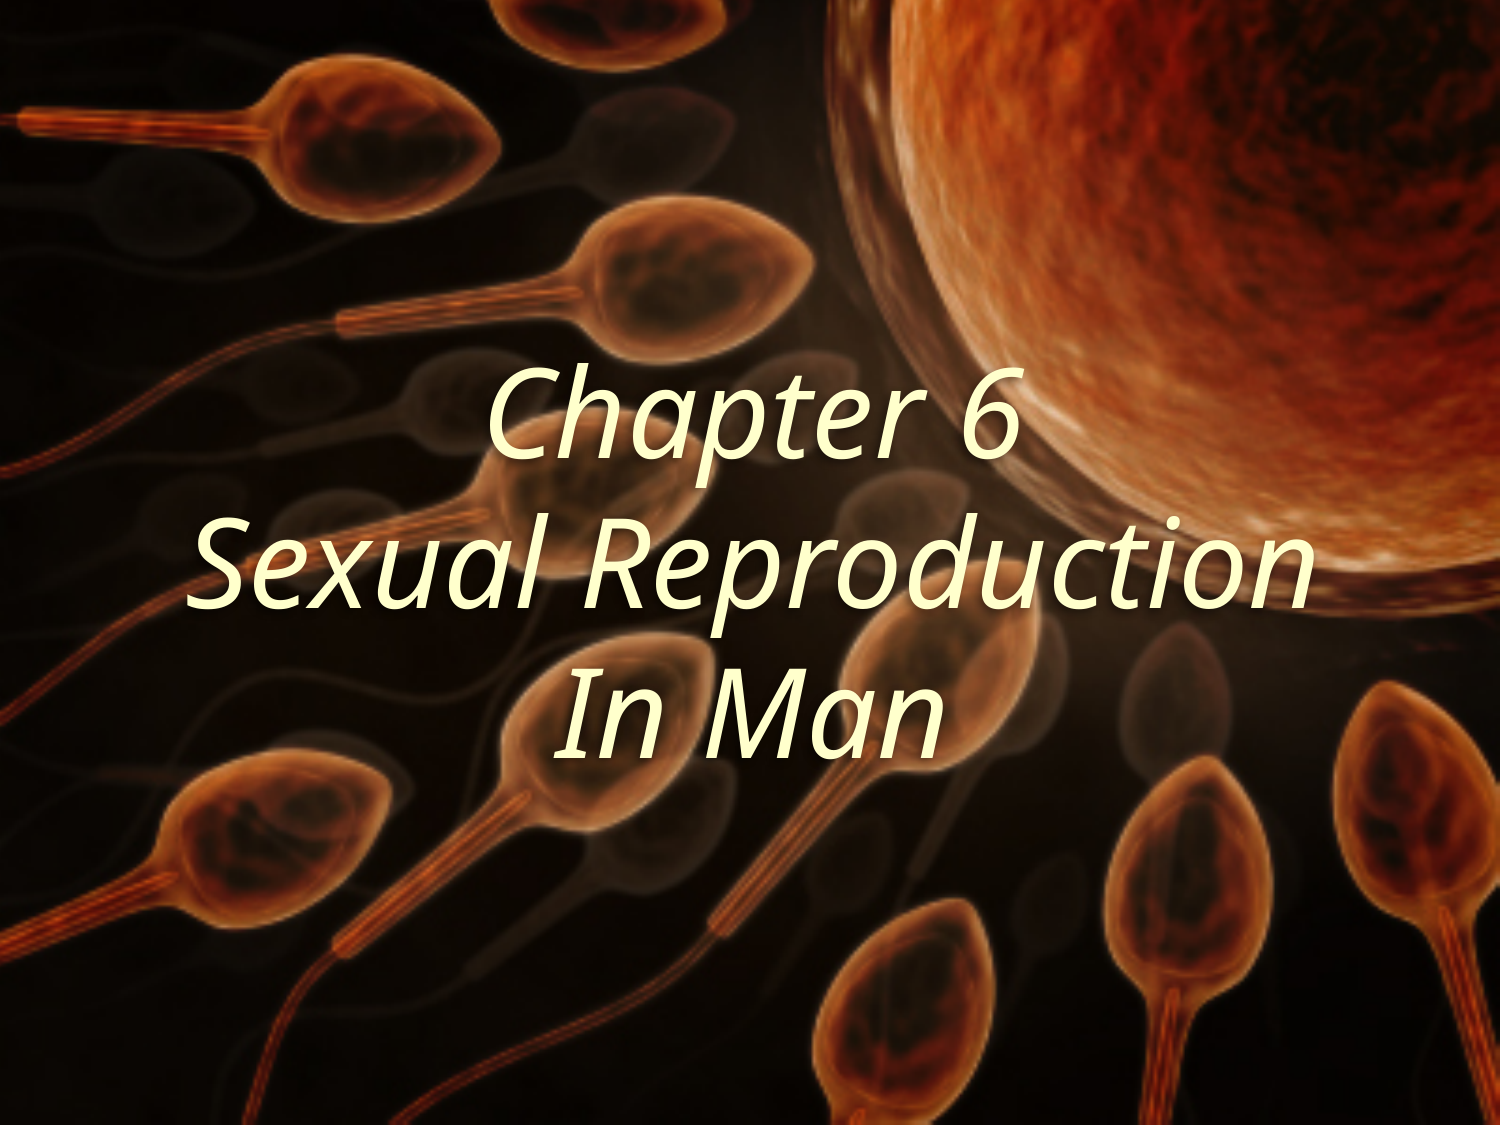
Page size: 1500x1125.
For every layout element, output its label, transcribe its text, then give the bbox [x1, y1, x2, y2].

text_box Chapter 6 Sexual Reproduction In Man [170, 326, 1338, 791]
picture [0, 0, 1500, 1125]
